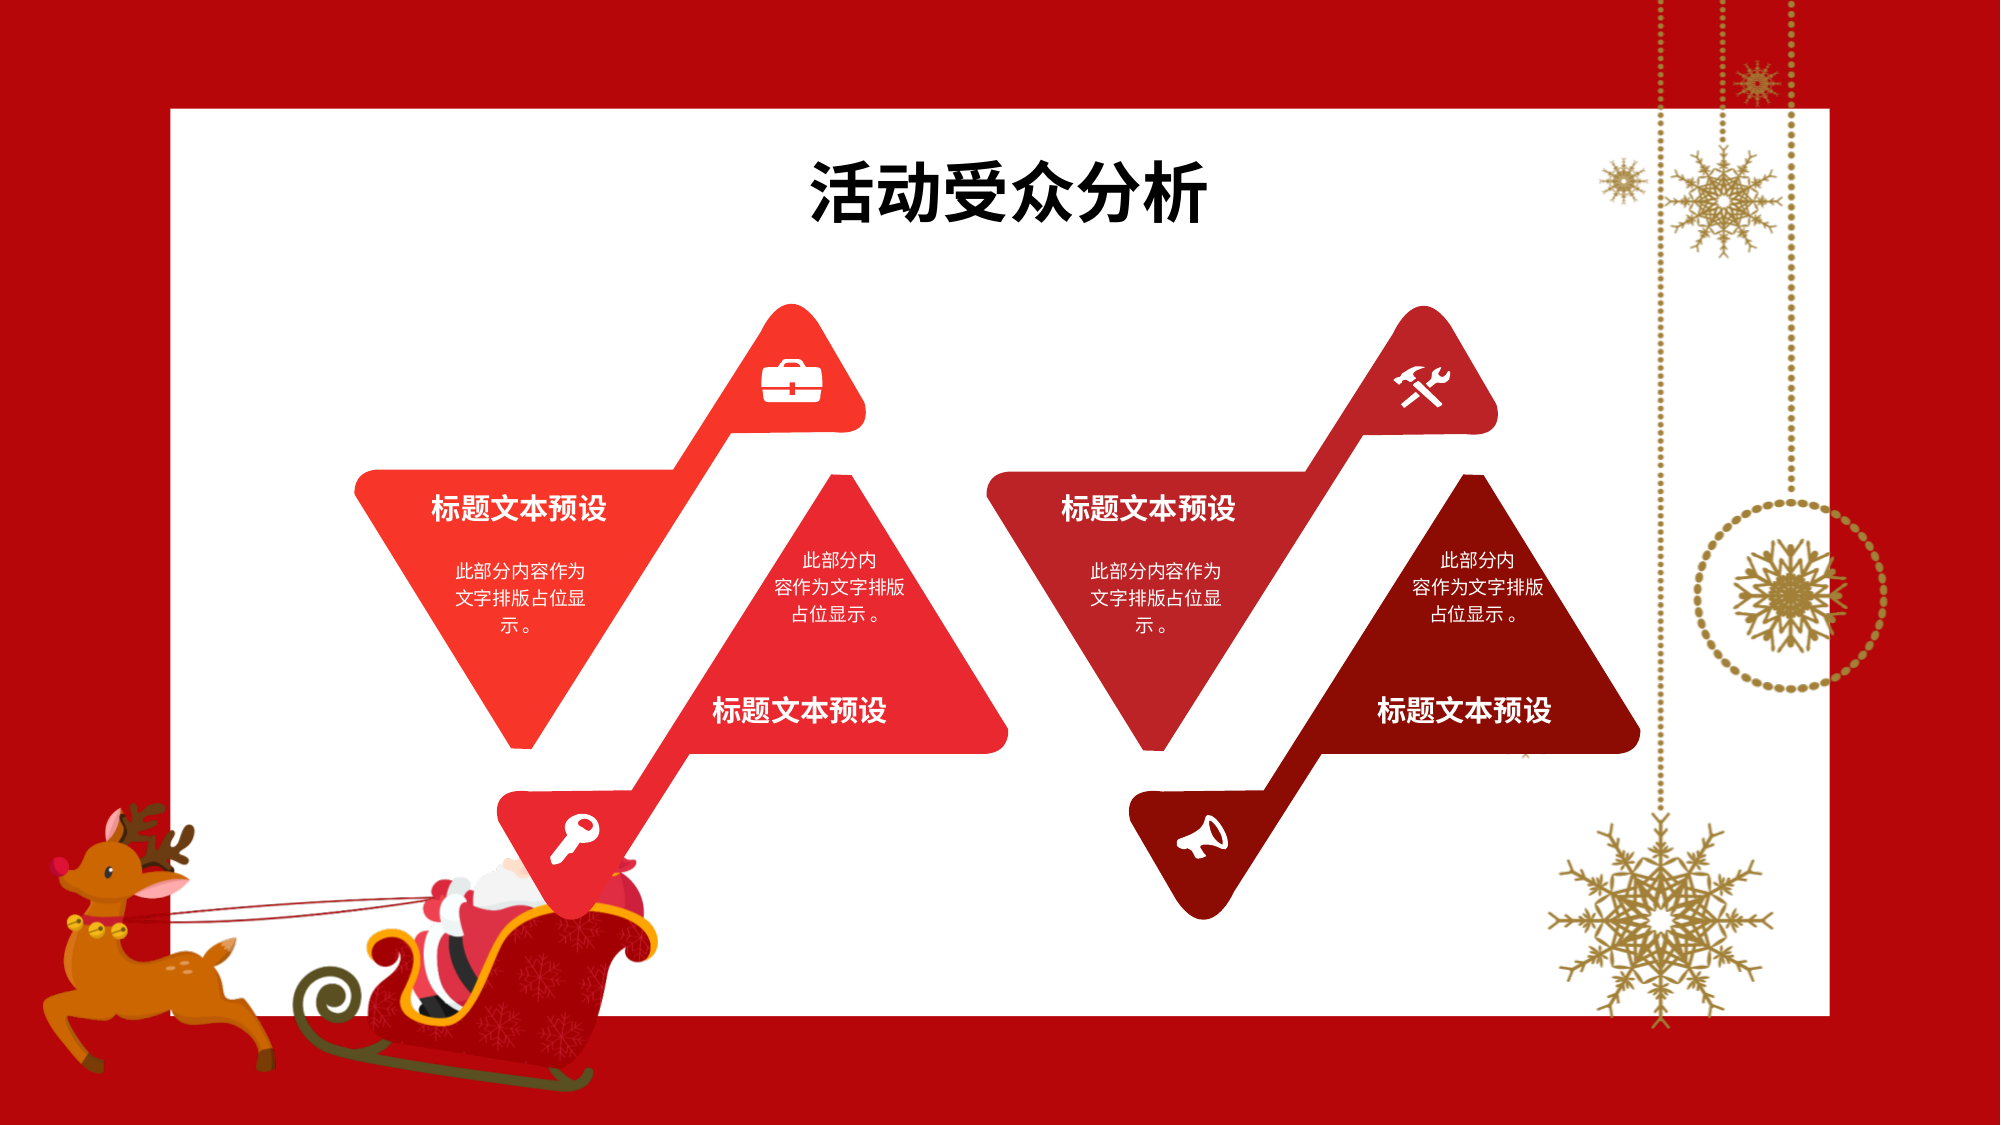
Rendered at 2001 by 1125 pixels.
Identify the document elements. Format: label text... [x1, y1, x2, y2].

text_box 活动受众分析 [756, 147, 1239, 234]
picture [1465, 0, 1932, 1029]
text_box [351, 275, 1644, 949]
picture [43, 803, 658, 1092]
